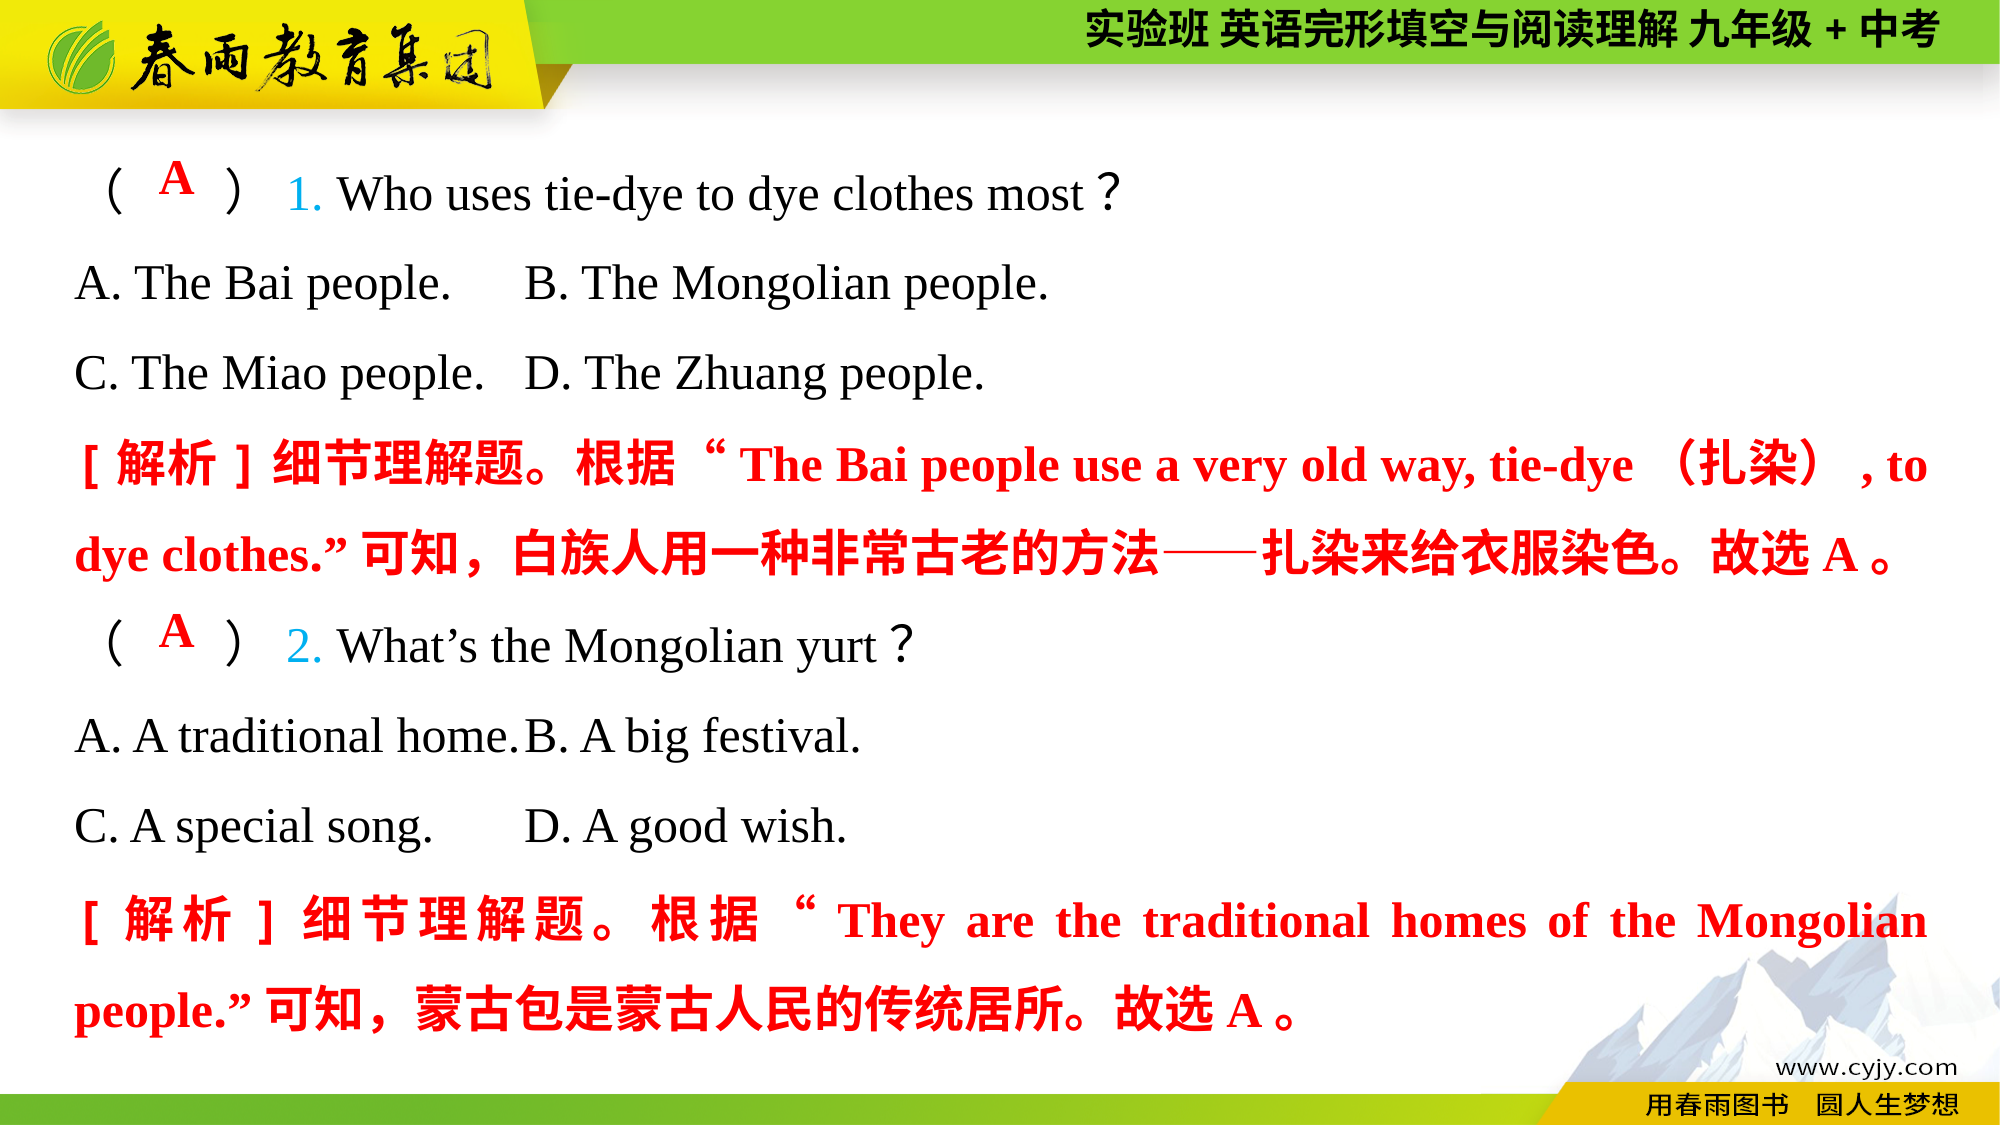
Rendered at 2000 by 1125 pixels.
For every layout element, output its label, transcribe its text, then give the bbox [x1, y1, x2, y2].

picture [0, 0, 2000, 1125]
text_box A [143, 137, 210, 212]
text_box [解析]细节理解题。根据“The Bai people use a very old way, tie-dye（扎染）, to dye clothes.”可知，白族人用一种非常古老的方法——扎染来给衣服染色。故选A。 [59, 393, 1944, 575]
text_box （ ）2. What’s the Mongolian yurt？ A. A traditional home. B. A big festival. C. A special song. D. A good wish. [59, 575, 1944, 849]
text_box [解析]细节理解题。根据“They are the traditional homes of the Mongolian people.”可知，蒙古包是蒙古人民的传统居所。故选A。 [59, 849, 1944, 1045]
text_box A [143, 590, 210, 665]
list （ ）1. Who uses tie-dye to dye clothes most？ A. The Bai people. B. The Mongolian people. C. The Miao people. D. The Zhuang people. [59, 122, 1944, 393]
